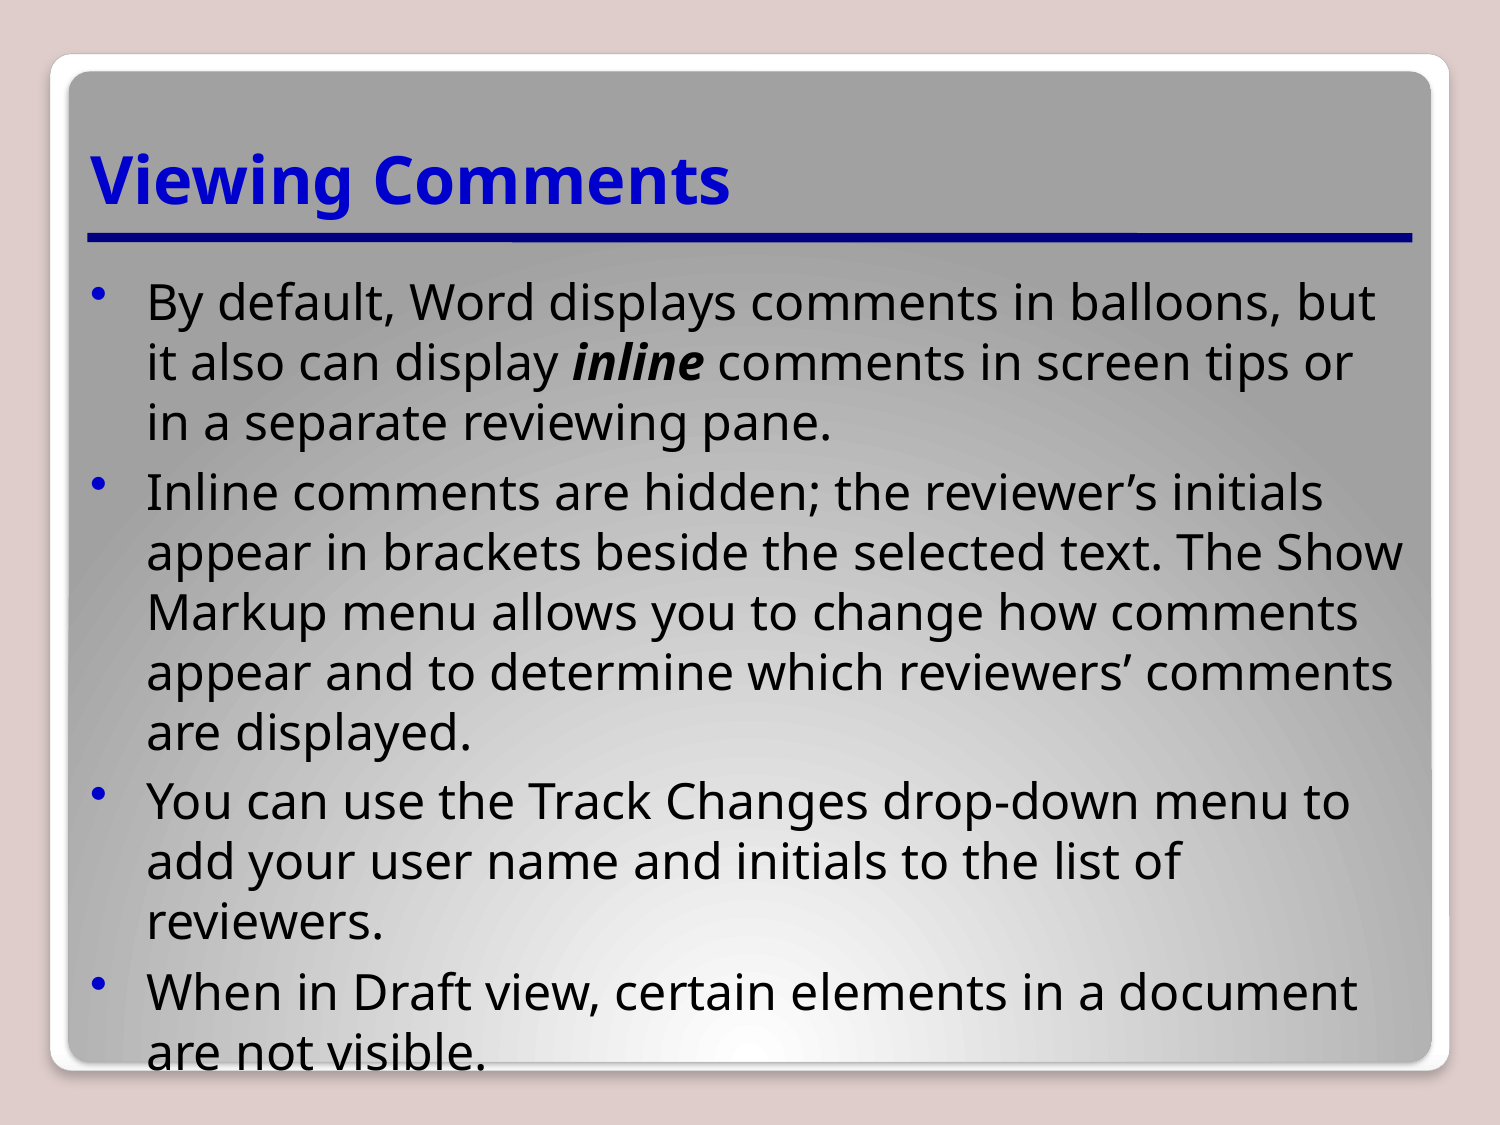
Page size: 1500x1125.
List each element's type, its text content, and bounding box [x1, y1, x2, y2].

list By default, Word displays comments in balloons, but it also can display inline comments in screen tips or in a separate reviewing pane. Inline comments are hidden; the reviewer’s initials appear in brackets beside the selected text. The Show Markup menu allows you to change how comments appear and to determine which reviewers’ comments are displayed. You can use the Track Changes drop-down menu to add your user name and initials to the list of reviewers. When in Draft view, certain elements in a document are not visible. [74, 262, 1426, 1063]
title Viewing Comments [74, 74, 1426, 226]
